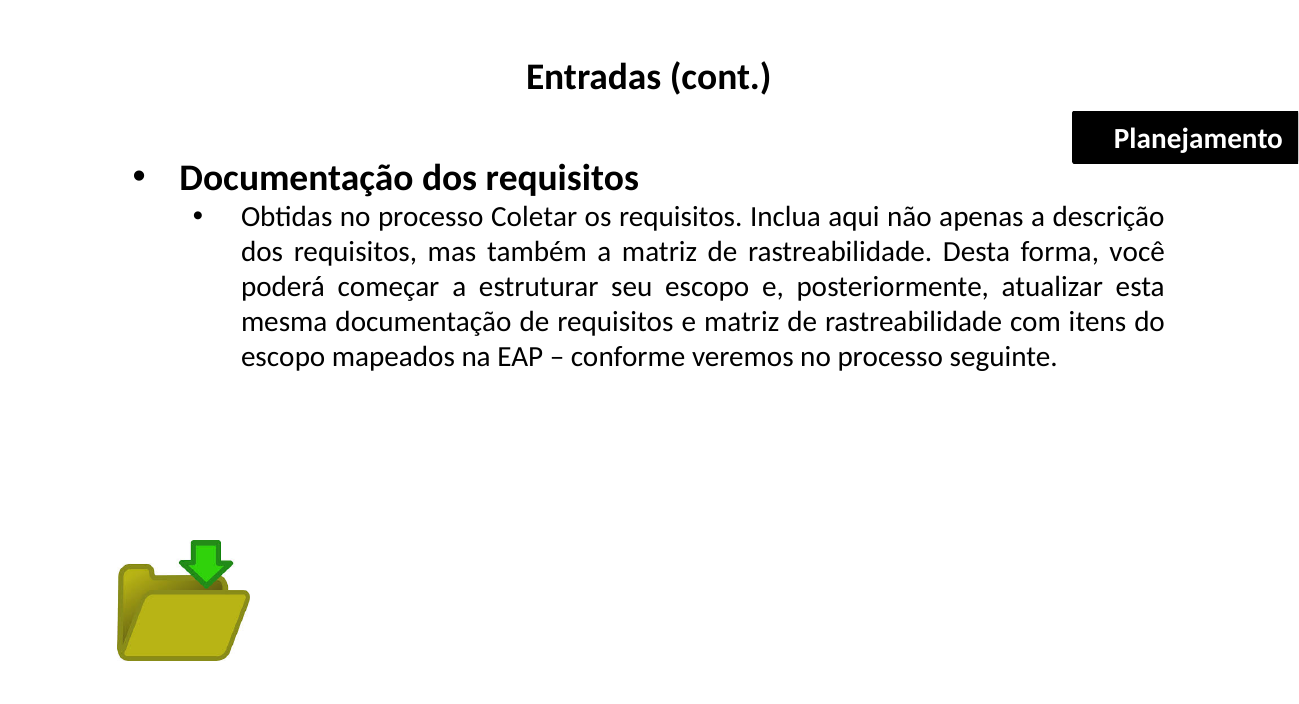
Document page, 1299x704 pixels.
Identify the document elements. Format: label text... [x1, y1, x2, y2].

picture [117, 540, 250, 661]
text_box Entradas (cont.) [0, 44, 1299, 106]
text_box Planejamento [1074, 112, 1299, 162]
text_box Documentação dos requisitos Obtidas no processo Coletar os requisitos. Inclua aqui não apenas a descrição dos requisitos, mas também a matriz de rastreabilidade. Desta forma, você poderá começar a estruturar seu escopo e, posteriormente, atualizar esta mesma documentação de requisitos e matriz de rastreabilidade com itens do escopo mapeados na EAP – conforme veremos no processo seguinte. [117, 145, 1181, 383]
